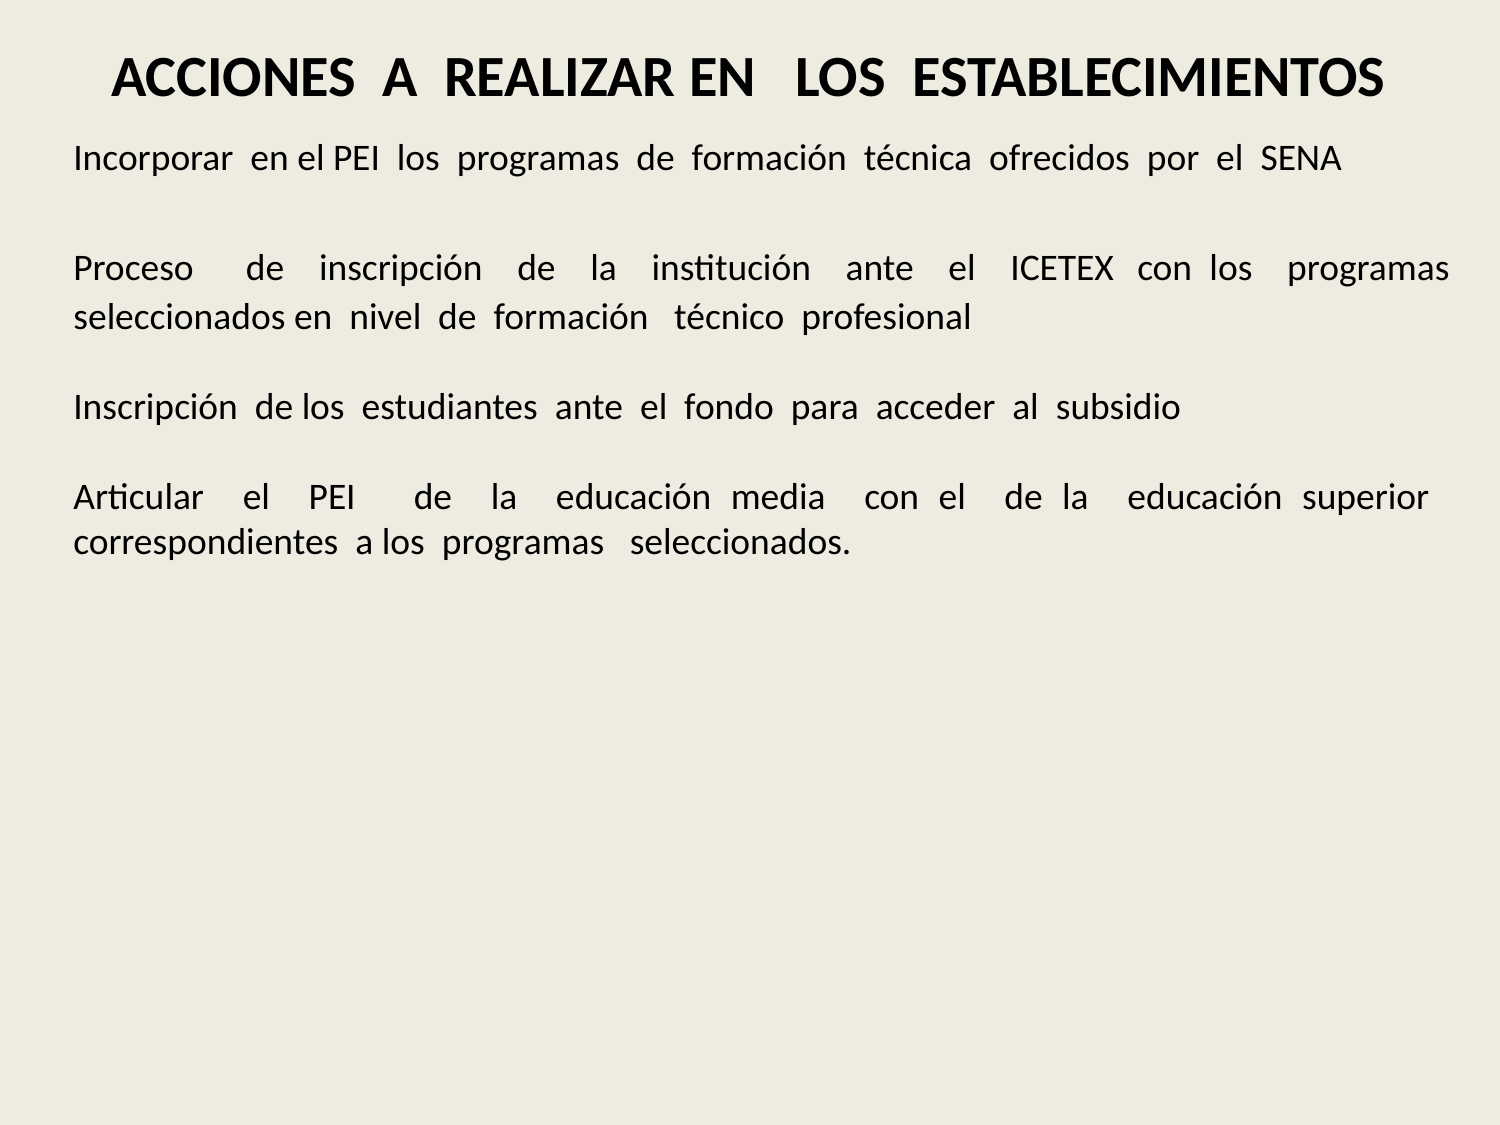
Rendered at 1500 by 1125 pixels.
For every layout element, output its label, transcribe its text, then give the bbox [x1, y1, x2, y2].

text_box Incorporar en el PEI los programas de formación técnica ofrecidos por el SENA Proceso de inscripción de la institución ante el ICETEX con los programas seleccionados en nivel de formación técnico profesional Inscripción de los estudiantes ante el fondo para acceder al subsidio Articular el PEI de la educación media con el de la educación superior correspondientes a los programas seleccionados. [58, 125, 1465, 570]
text_box ACCIONES A REALIZAR EN LOS ESTABLECIMIENTOS [58, 31, 1465, 116]
